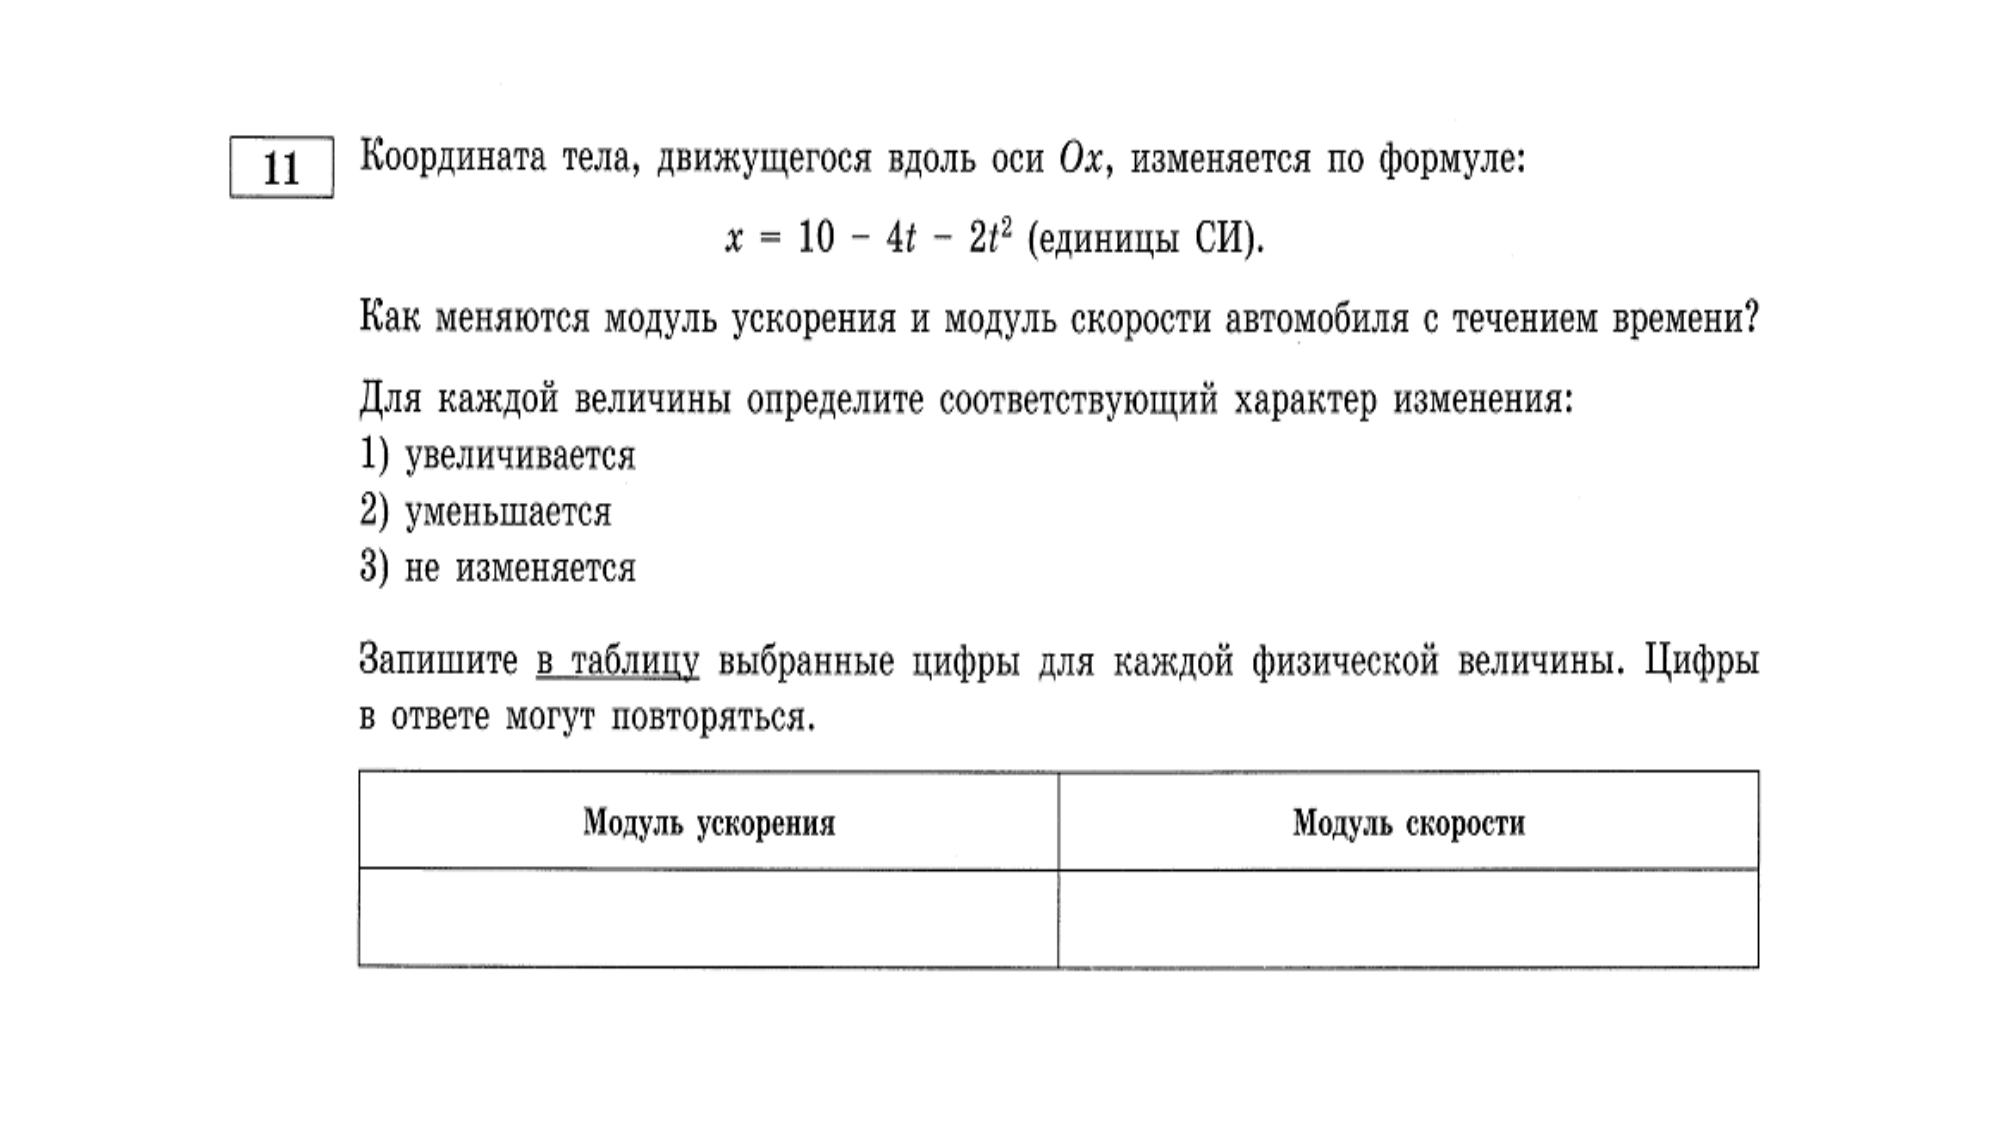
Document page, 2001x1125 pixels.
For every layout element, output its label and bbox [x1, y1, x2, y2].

picture [173, 75, 1894, 1020]
